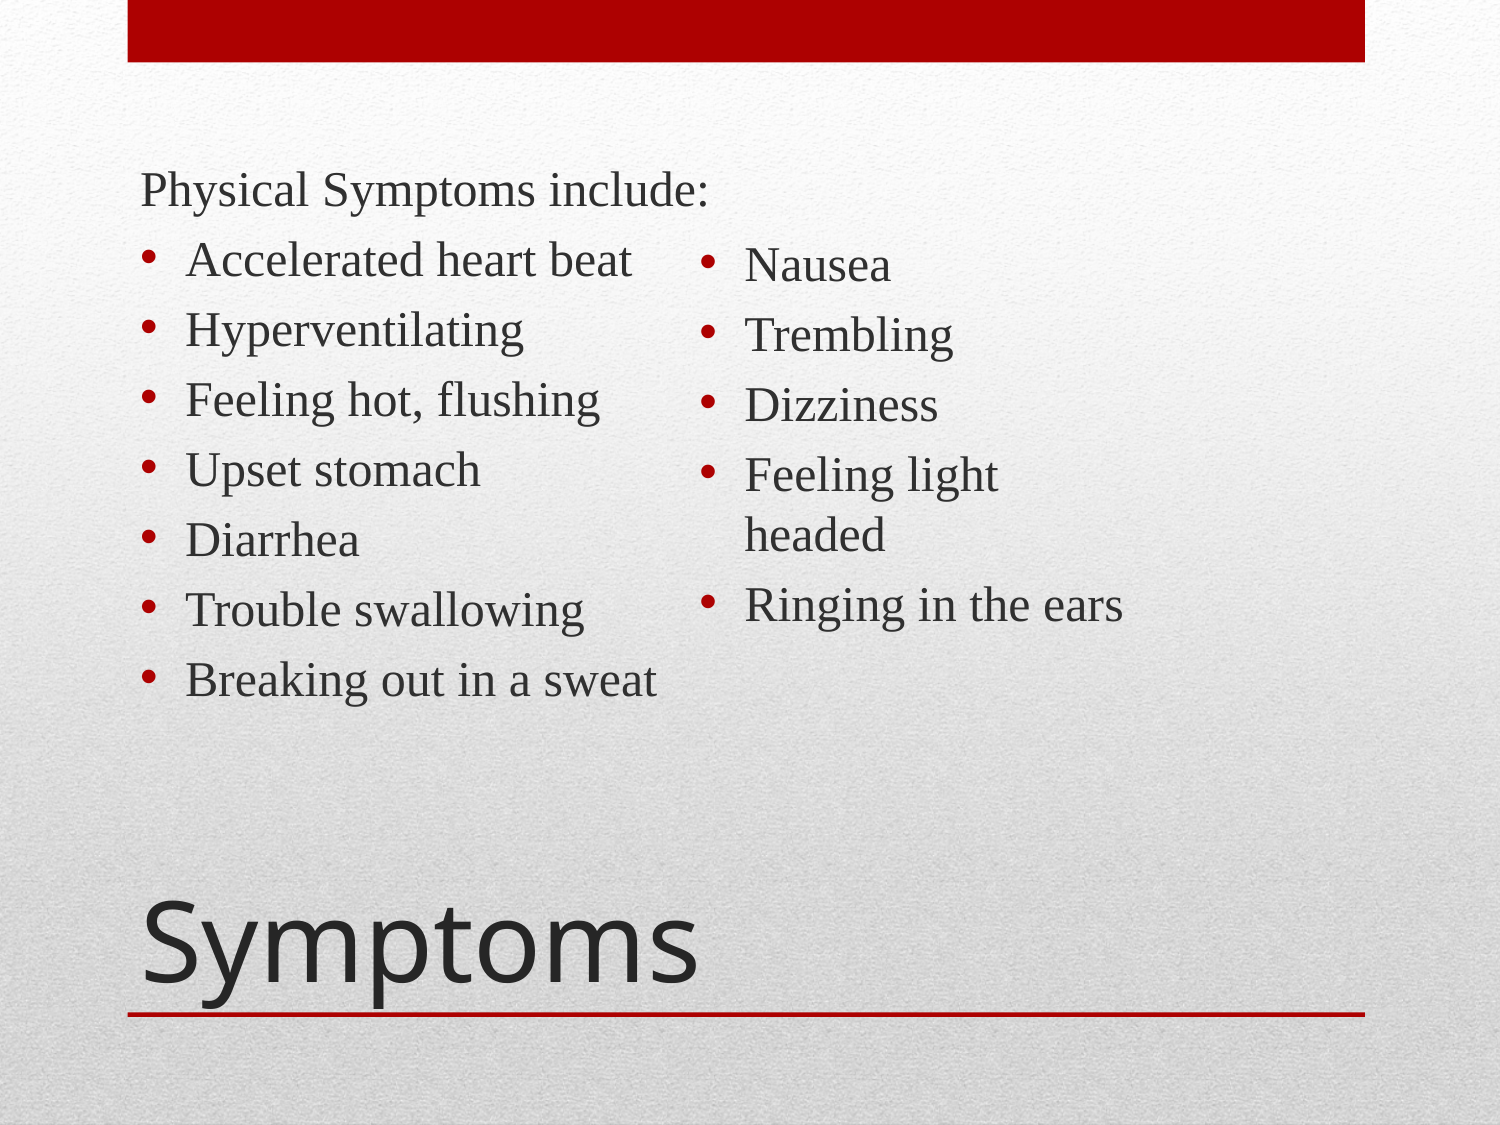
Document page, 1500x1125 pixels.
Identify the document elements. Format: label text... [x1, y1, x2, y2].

text_box Nausea Trembling Dizziness Feeling light headed Ringing in the ears [684, 112, 1150, 750]
title Symptoms [125, 750, 1238, 1013]
list Physical Symptoms include: Accelerated heart beat Hyperventilating Feeling hot, flushing Upset stomach Diarrhea Trouble swallowing Breaking out in a sweat [125, 112, 684, 750]
